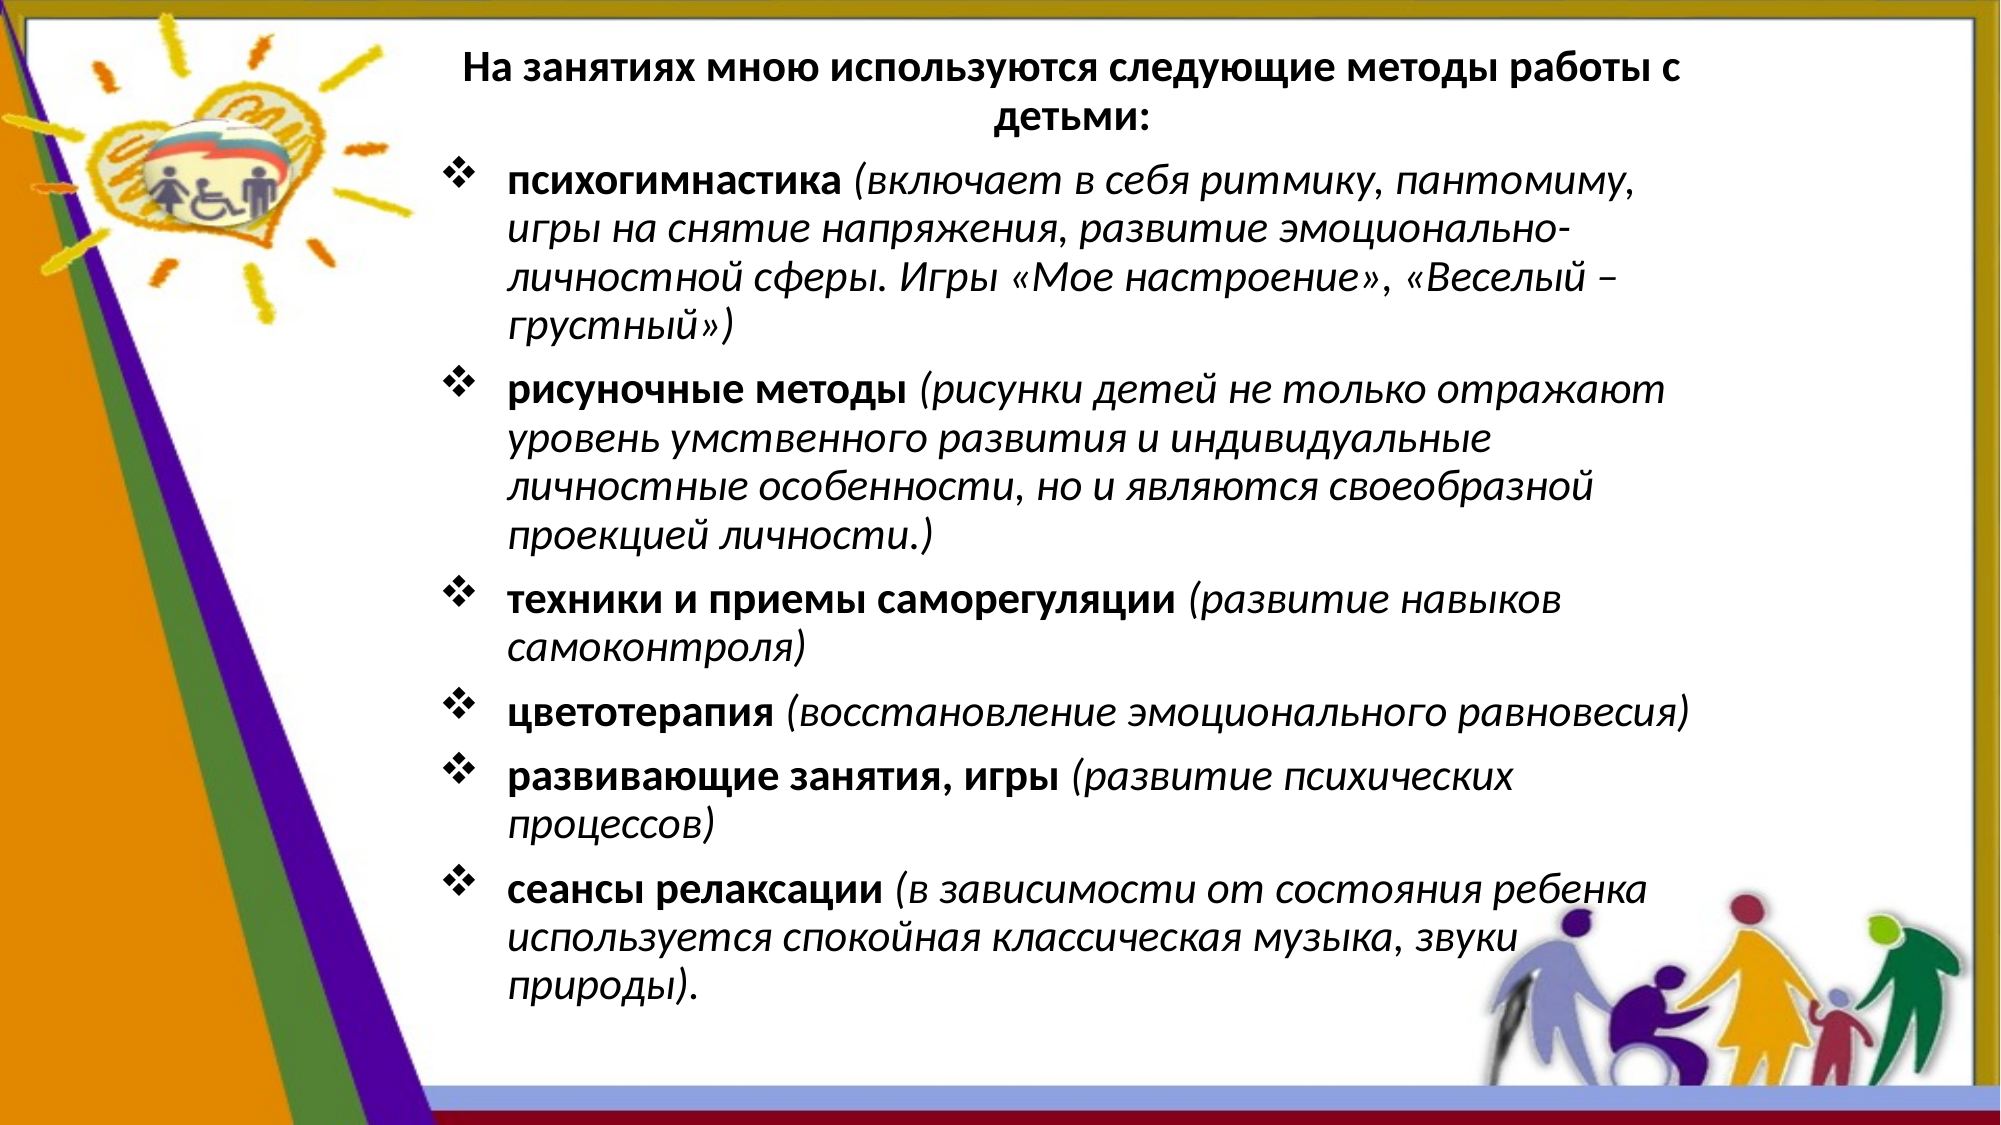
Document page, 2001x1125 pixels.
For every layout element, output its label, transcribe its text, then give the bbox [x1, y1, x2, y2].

picture [0, 0, 2001, 1125]
subtitle На занятиях мною используются следующие методы работы с детьми: психогимнастика (включает в себя ритмику, пантомиму, игры на снятие напряжения, развитие эмоционально-личностной сферы. Игры «Мое настроение», «Веселый – грустный») рисуночные методы (рисунки детей не только отражают уровень умственного развития и индивидуальные личностные особенности, но и являются своеобразной проекцией личности.) техники и приемы саморегуляции (развитие навыков самоконтроля) цветотерапия (восстановление эмоционального равновесия) развивающие занятия, игры (развитие психических процессов) сеансы релаксации (в зависимости от состояния ребенка используется спокойная классическая музыка, звуки природы). [424, 35, 1721, 1028]
